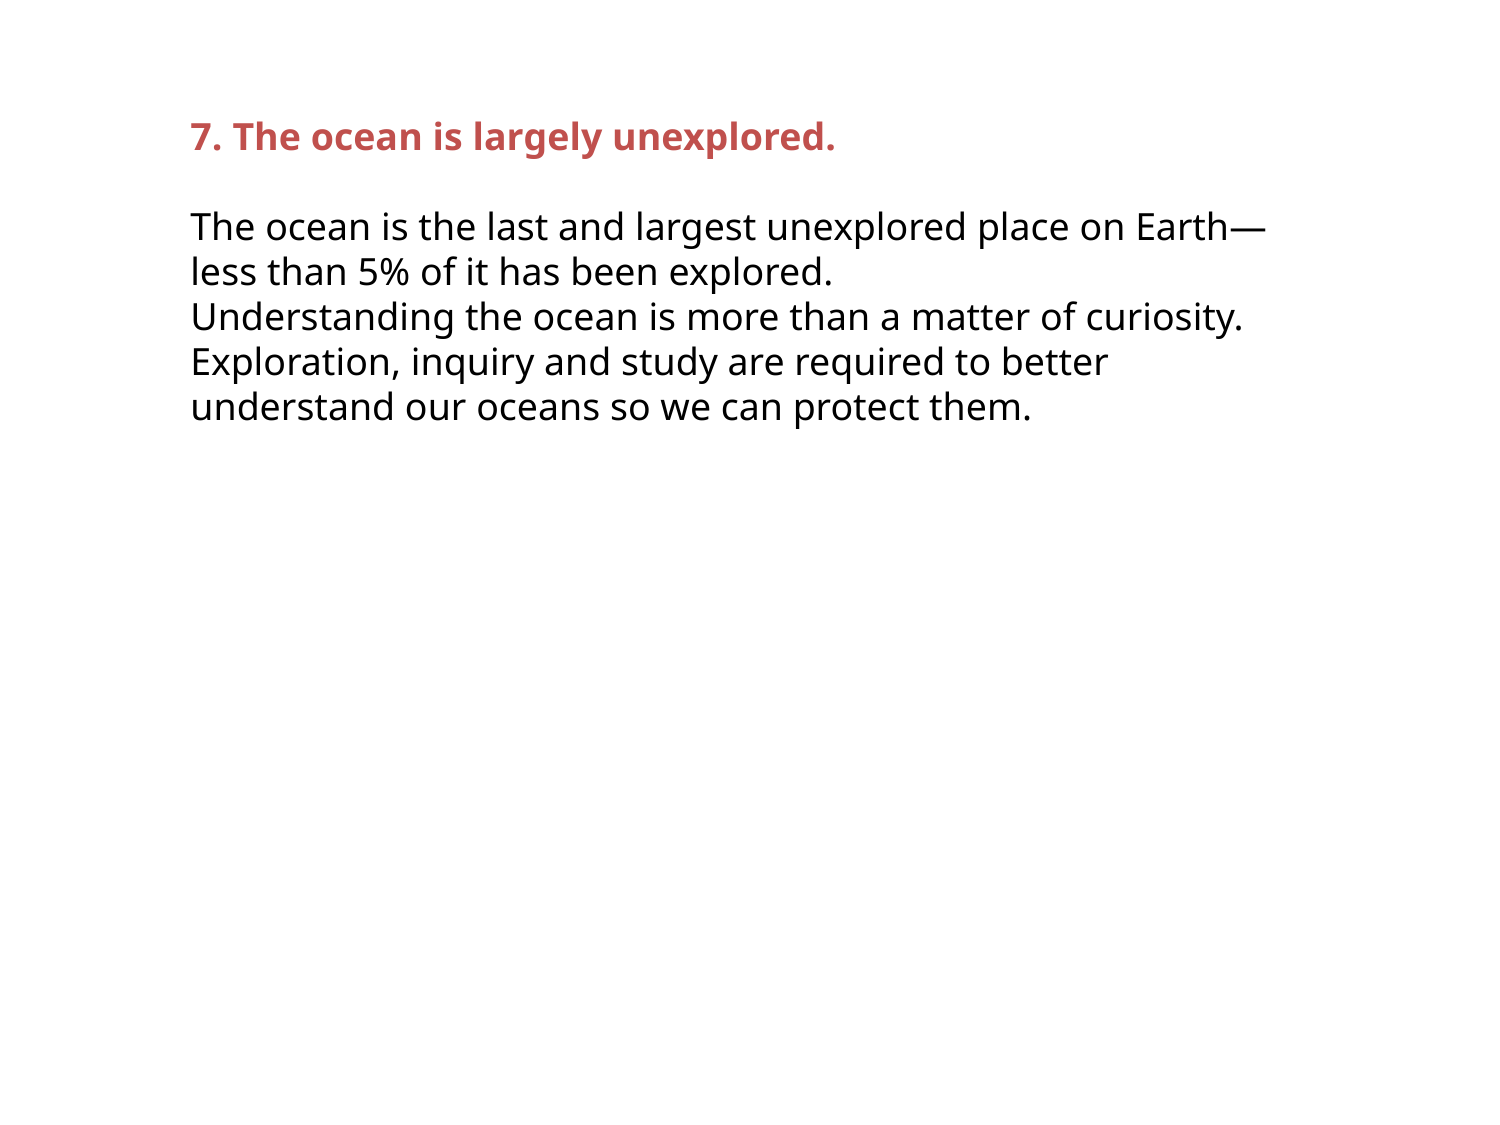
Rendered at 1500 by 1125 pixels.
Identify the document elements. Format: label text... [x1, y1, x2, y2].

text_box 7. The ocean is largely unexplored. The ocean is the last and largest unexplored place on Earth— less than 5% of it has been explored. Understanding the ocean is more than a matter of curiosity. Exploration, inquiry and study are required to better understand our oceans so we can protect them. [175, 105, 1336, 436]
